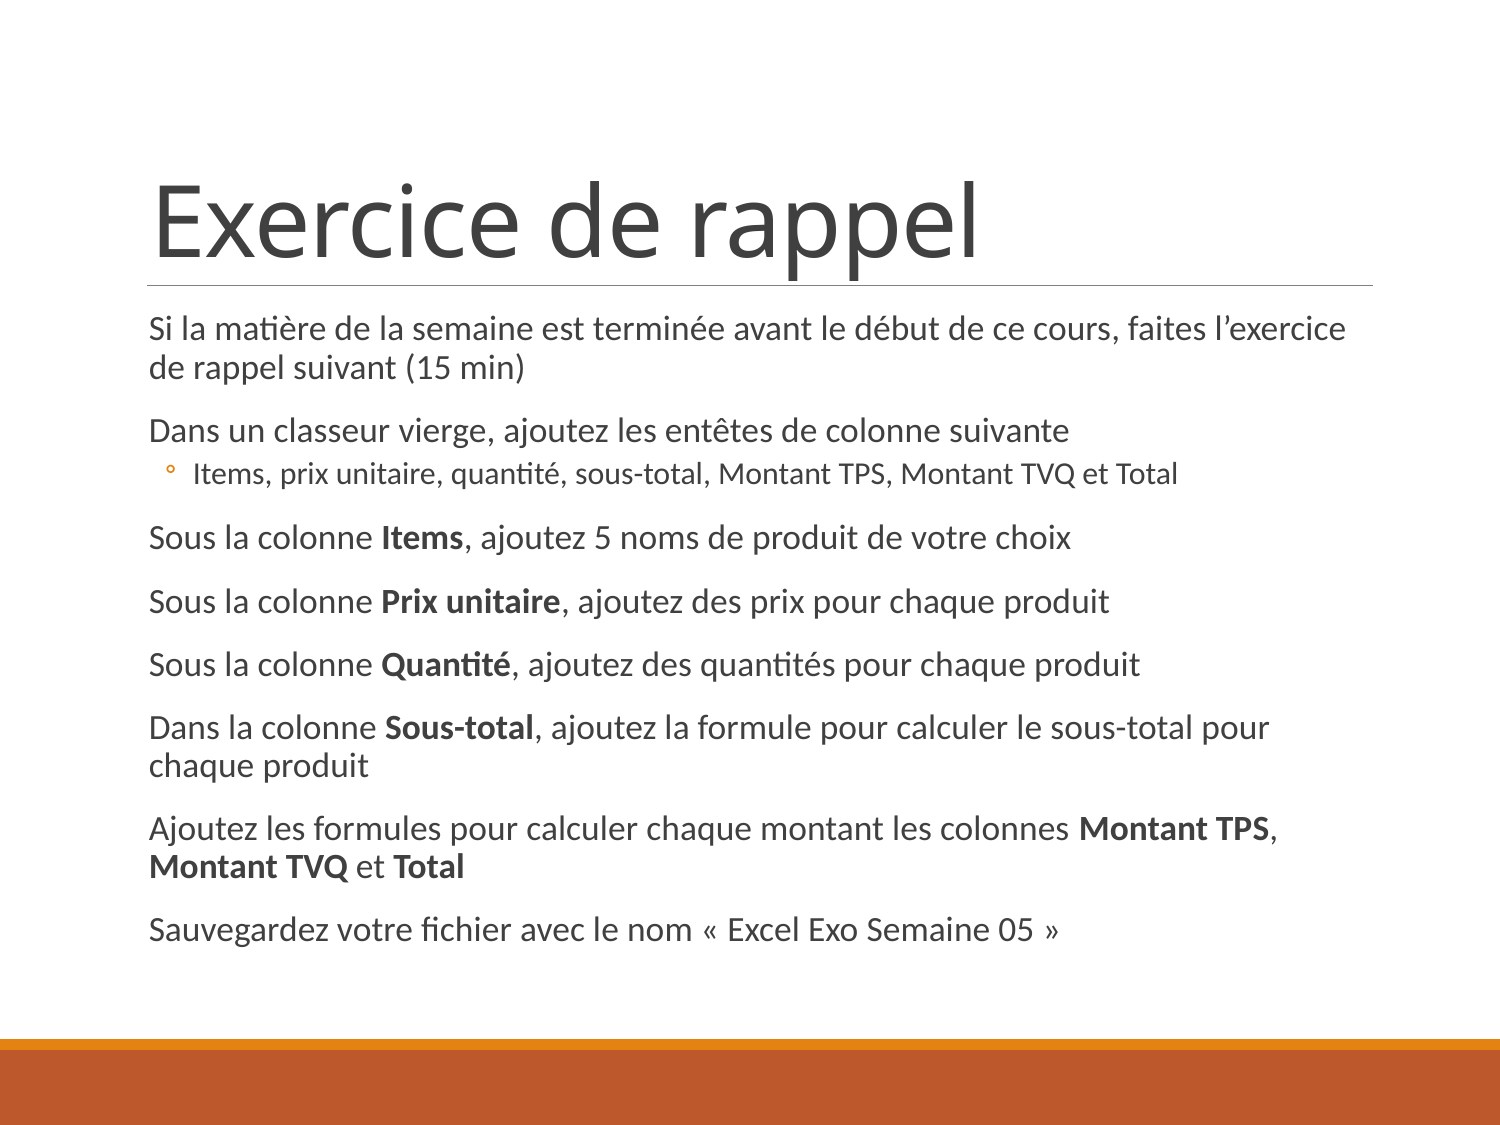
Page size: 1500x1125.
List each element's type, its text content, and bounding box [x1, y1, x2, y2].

list Si la matière de la semaine est terminée avant le début de ce cours, faites l’exercice de rappel suivant (15 min) Dans un classeur vierge, ajoutez les entêtes de colonne suivante Items, prix unitaire, quantité, sous-total, Montant TPS, Montant TVQ et Total Sous la colonne Items, ajoutez 5 noms de produit de votre choix Sous la colonne Prix unitaire, ajoutez des prix pour chaque produit Sous la colonne Quantité, ajoutez des quantités pour chaque produit Dans la colonne Sous-total, ajoutez la formule pour calculer le sous-total pour chaque produit Ajoutez les formules pour calculer chaque montant les colonnes Montant TPS, Montant TVQ et Total Sauvegardez votre fichier avec le nom « Excel Exo Semaine 05 » [135, 302, 1373, 963]
title Exercice de rappel [135, 47, 1373, 285]
